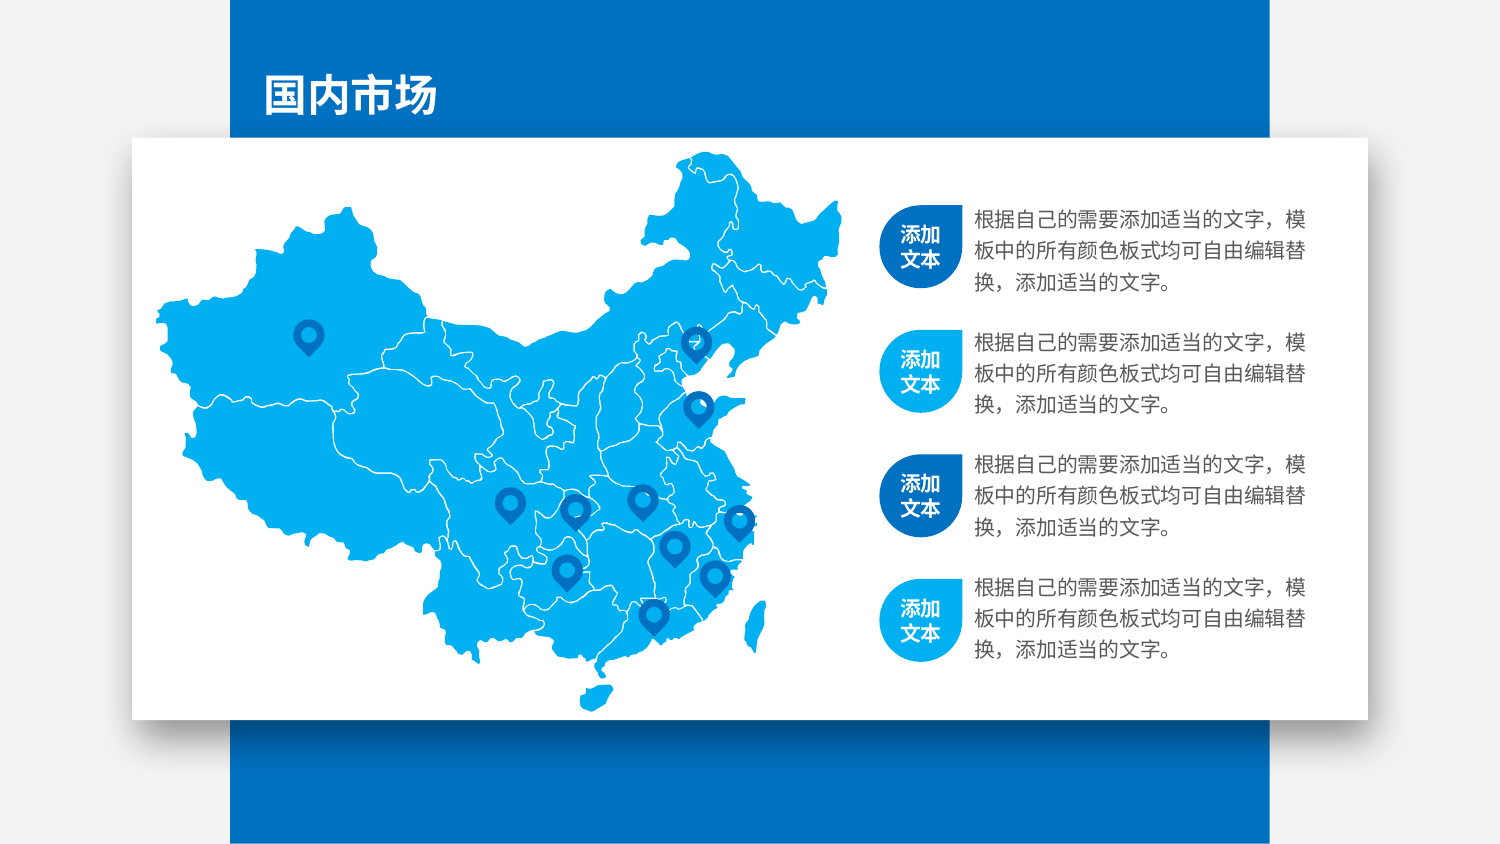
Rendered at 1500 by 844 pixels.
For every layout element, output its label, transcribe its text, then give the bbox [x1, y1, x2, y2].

text_box 添加文本 [879, 329, 963, 413]
text_box 根据自己的需要添加适当的文字，模板中的所有颜色板式均可自由编辑替换，添加适当的文字。 [964, 563, 1319, 667]
text_box 添加文本 [879, 578, 963, 662]
text_box 添加文本 [879, 205, 963, 289]
text_box 添加文本 [879, 454, 963, 538]
text_box [131, 137, 1369, 721]
text_box 国内市场 [263, 61, 1035, 126]
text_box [155, 151, 842, 712]
text_box 根据自己的需要添加适当的文字，模板中的所有颜色板式均可自由编辑替换，添加适当的文字。 [964, 318, 1319, 422]
text_box 根据自己的需要添加适当的文字，模板中的所有颜色板式均可自由编辑替换，添加适当的文字。 [964, 195, 1325, 299]
text_box 根据自己的需要添加适当的文字，模板中的所有颜色板式均可自由编辑替换，添加适当的文字。 [964, 440, 1319, 544]
